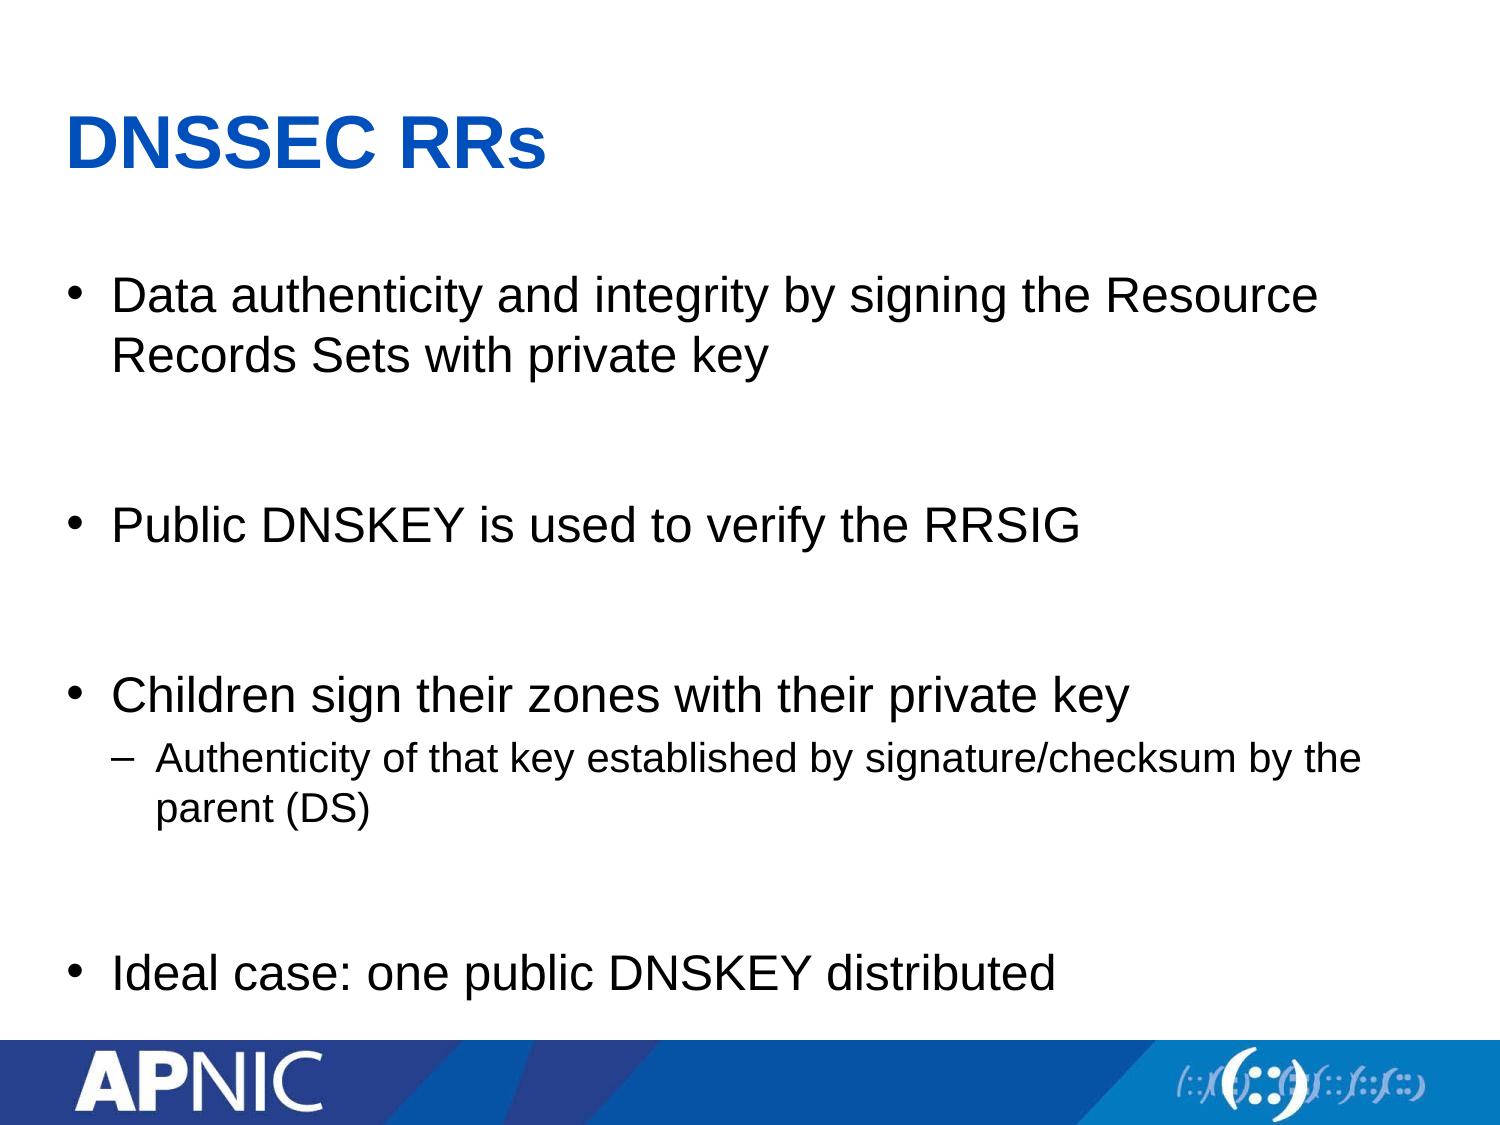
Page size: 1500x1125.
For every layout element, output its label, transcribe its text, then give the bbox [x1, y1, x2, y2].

picture [0, 1040, 1500, 1125]
title DNSSEC RRs [64, 45, 1436, 233]
list Data authenticity and integrity by signing the Resource Records Sets with private key Public DNSKEY is used to verify the RRSIG Children sign their zones with their private key Authenticity of that key established by signature/checksum by the parent (DS) Ideal case: one public DNSKEY distributed [66, 262, 1437, 1012]
